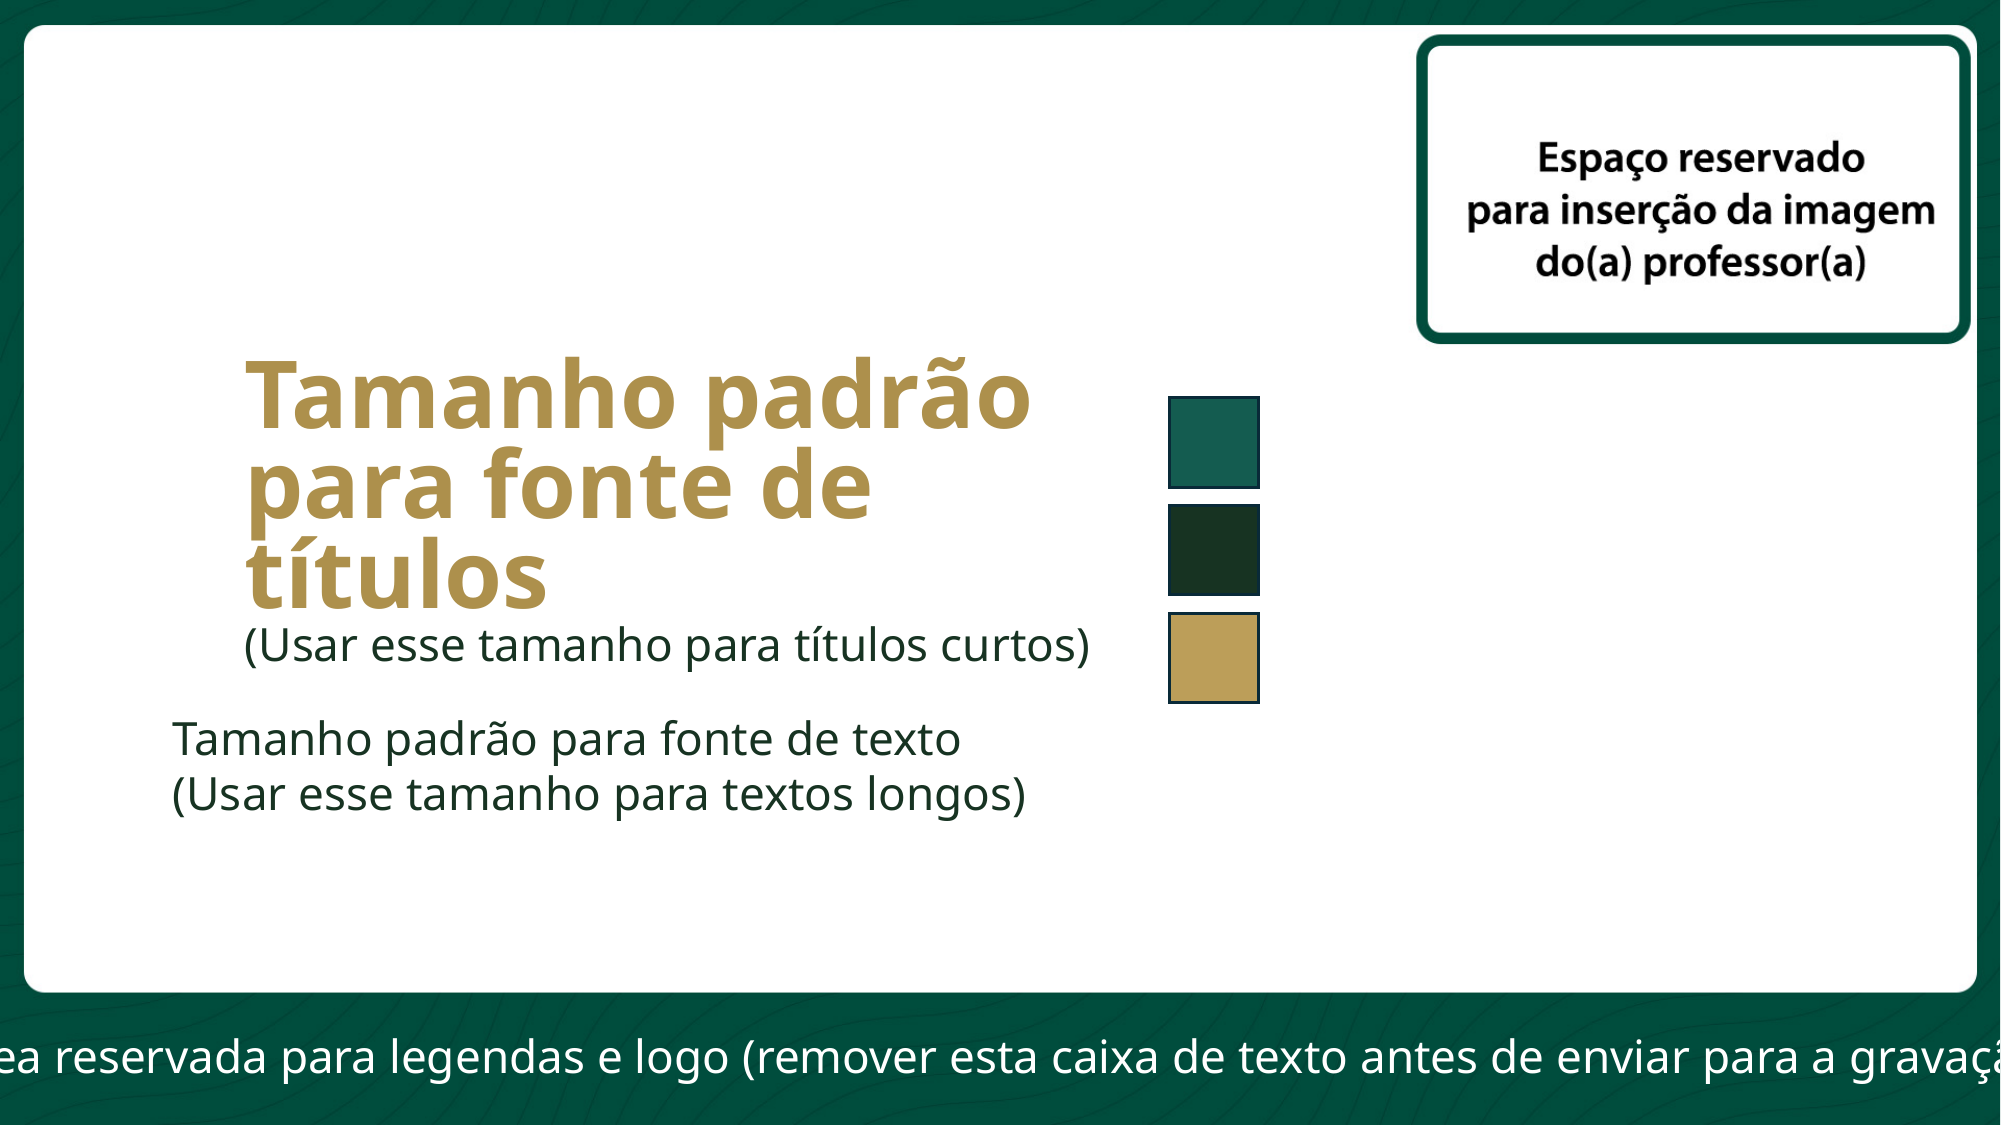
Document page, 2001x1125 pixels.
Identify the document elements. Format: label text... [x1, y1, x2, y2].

text_box Tamanho padrão para fonte de texto (Usar esse tamanho para textos longos) [158, 702, 1042, 828]
text_box [1168, 612, 1260, 704]
text_box [1168, 396, 1260, 489]
picture [0, 0, 2001, 1125]
text_box [1168, 504, 1260, 596]
text_box Tamanho padrão para fonte de títulos (Usar esse tamanho para títulos curtos) [229, 349, 1118, 678]
text_box Área reservada para legendas e logo (remover esta caixa de texto antes de enviar para a gravação) [0, 1020, 2000, 1091]
